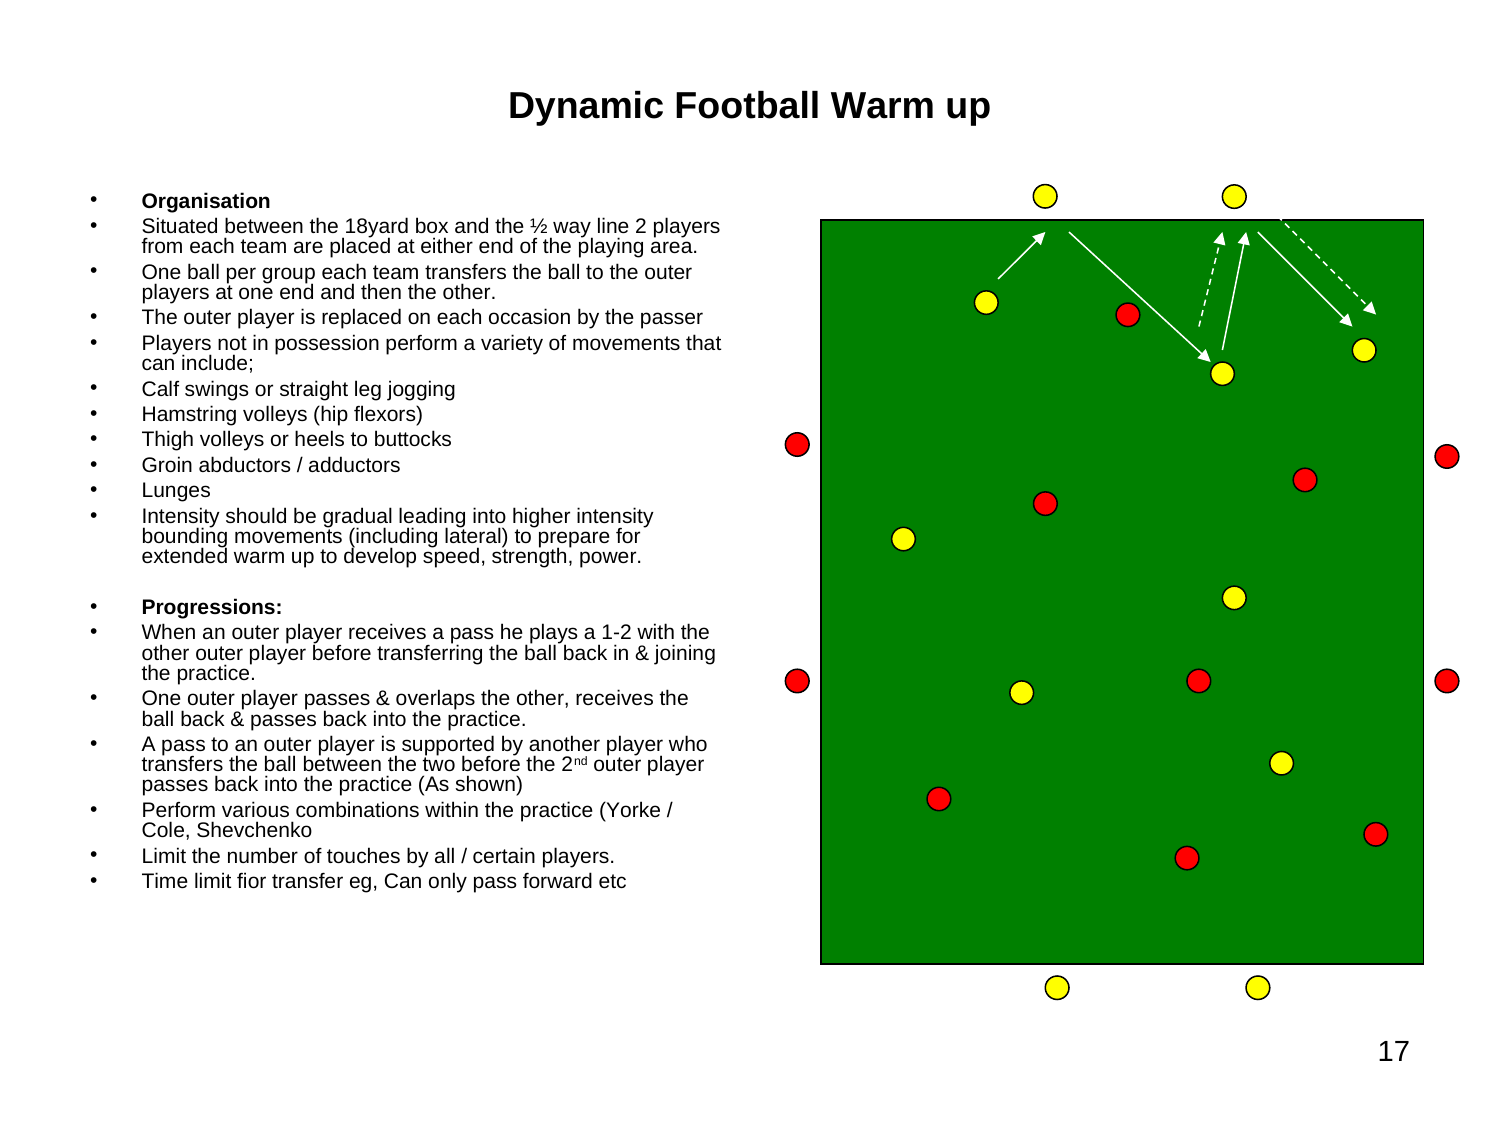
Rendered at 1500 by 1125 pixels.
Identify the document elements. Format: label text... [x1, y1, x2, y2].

text_box [1116, 303, 1140, 327]
text_box [1435, 669, 1459, 693]
text_box [1033, 184, 1058, 209]
text_box [974, 290, 999, 315]
text_box [820, 220, 1424, 965]
text_box [1033, 491, 1058, 516]
text_box [1213, 231, 1226, 251]
text_box [1222, 184, 1247, 209]
text_box [1187, 669, 1211, 693]
text_box [1210, 361, 1235, 386]
text_box [1435, 444, 1459, 469]
text_box [998, 232, 1046, 279]
title Dynamic Football Warm up [75, 32, 1425, 220]
text_box [1222, 586, 1247, 610]
text_box [1009, 680, 1034, 705]
text_box [1362, 301, 1377, 315]
text_box [1222, 232, 1250, 351]
text_box [1269, 751, 1294, 775]
text_box [1352, 338, 1377, 363]
list Organisation Situated between the 18yard box and the ½ way line 2 players from each team are placed at either end of the playing area. One ball per group each team transfers the ball to the outer players at one end and then the other. The outer player is replaced on each occasion by the passer Players not in possession perform a variety of movements that can include; Calf swings or straight leg jogging Hamstring volleys (hip flexors) Thigh volleys or heels to buttocks Groin abductors / adductors Lunges Intensity should be gradual leading into higher intensity bounding movements (including lateral) to prepare for extended warm up to develop speed, strength, power. Progressions: When an outer player receives a pass he plays a 1-2 with the other outer player before transferring the ball back in & joining the practice. One outer player passes & overlaps the other, receives the ball back & passes back into the practice. A pass to an outer player is supported by another player who transfers the ball between the two before the 2nd outer player passes back into the practice (As shown) Perform various combinations within the practice (Yorke / Cole, Shevchenko Limit the number of touches by all / certain players. Time limit fior transfer eg, Can only pass forward etc [75, 184, 738, 927]
text_box [1045, 976, 1070, 1000]
text_box [891, 527, 916, 551]
text_box [785, 669, 810, 693]
text_box [927, 787, 951, 811]
text_box [1246, 976, 1270, 1000]
text_box <number> [1074, 1024, 1425, 1103]
text_box [1293, 468, 1317, 492]
text_box [785, 432, 810, 457]
text_box [1364, 822, 1388, 847]
text_box [1257, 231, 1353, 327]
text_box [1068, 231, 1211, 363]
text_box [1175, 846, 1199, 870]
